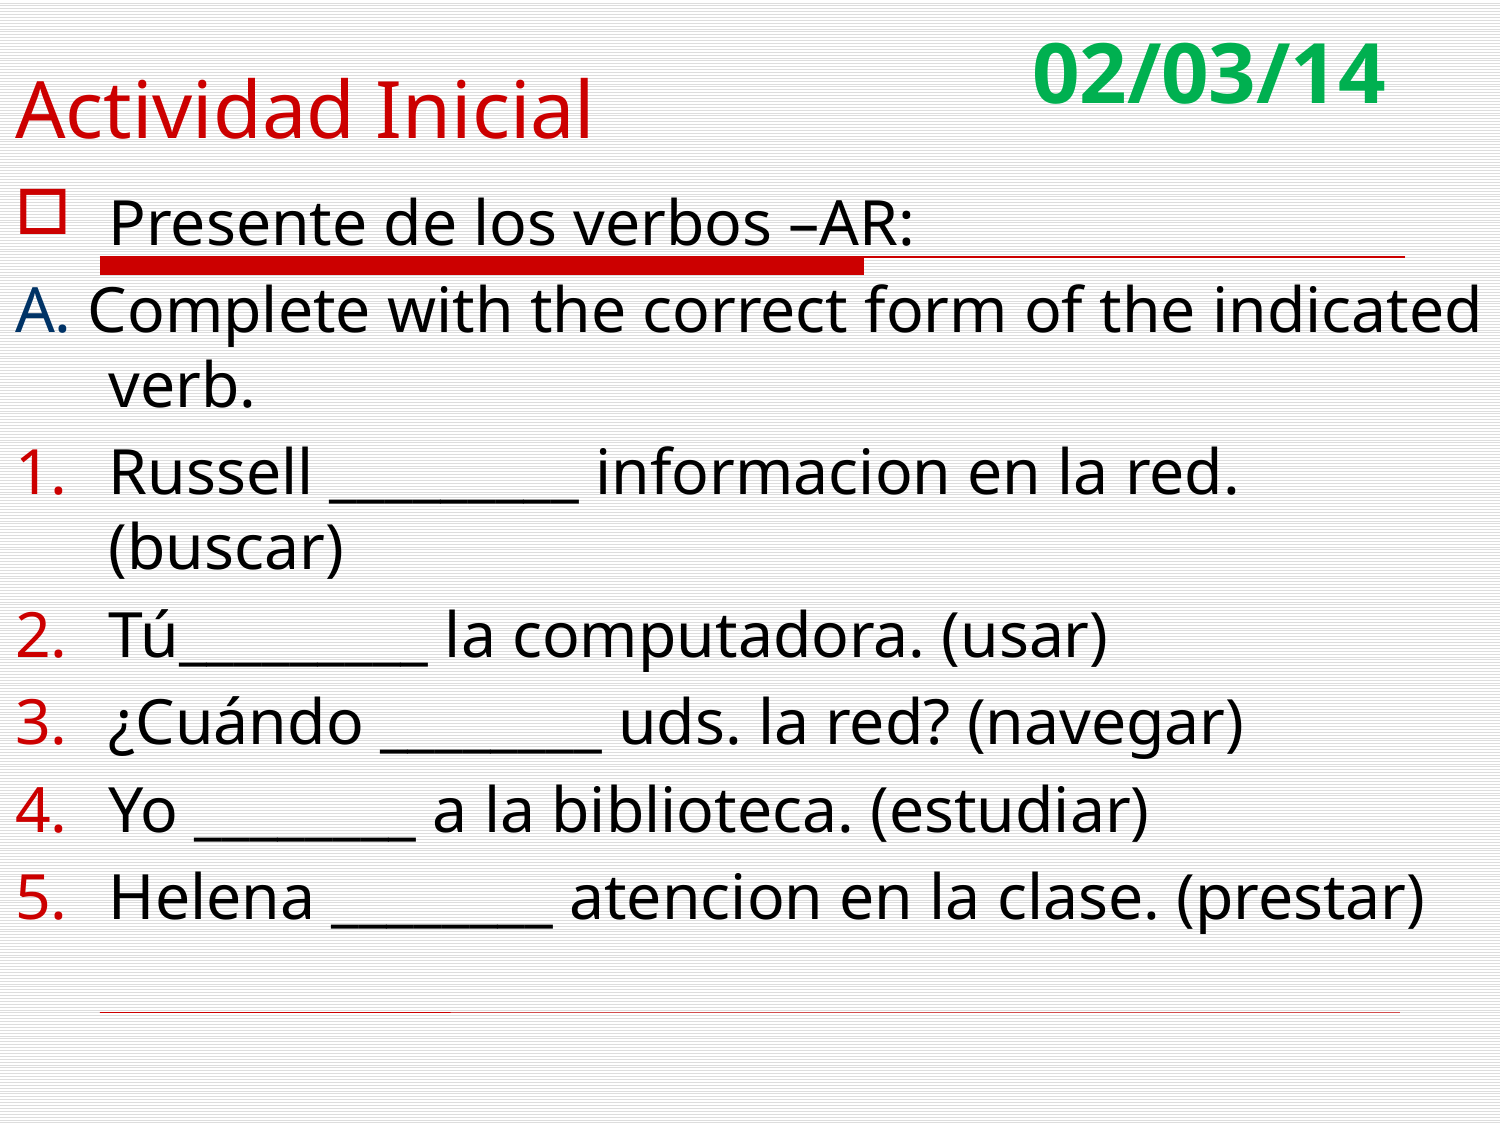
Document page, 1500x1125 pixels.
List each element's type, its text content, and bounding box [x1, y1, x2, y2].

title Actividad Inicial [0, 12, 1313, 162]
text_box 02/03/14 [1017, 12, 1402, 128]
text_box Presente de los verbos –AR: A. Complete with the correct form of the indicated verb. Russell _________ informacion en la red. (buscar) Tú_________ la computadora. (usar) ¿Cuándo ________ uds. la red? (navegar) Yo ________ a la biblioteca. (estudiar) Helena ________ atencion en la clase. (prestar) [0, 174, 1500, 1000]
